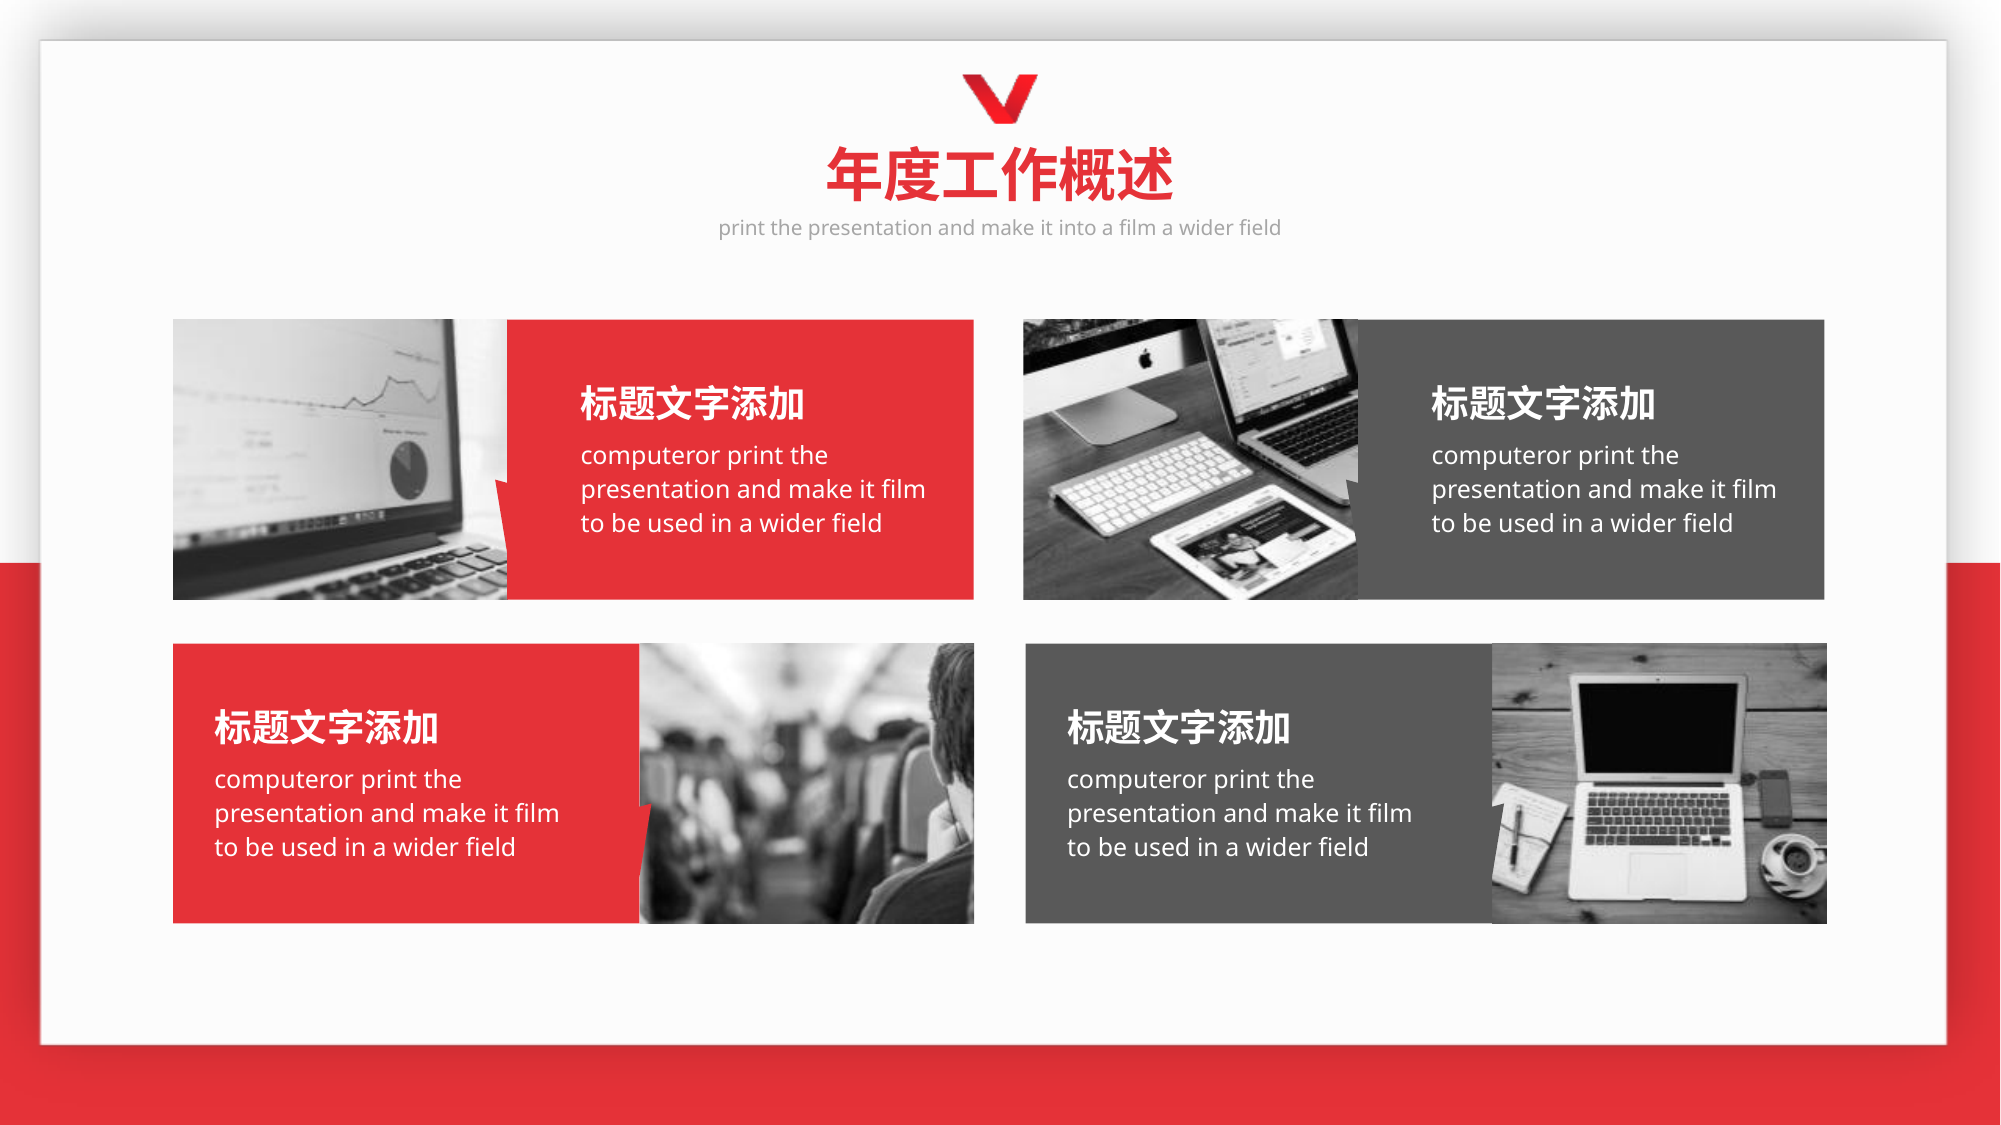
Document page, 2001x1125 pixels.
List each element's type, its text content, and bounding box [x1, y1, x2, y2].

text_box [1023, 319, 1825, 600]
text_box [173, 319, 974, 600]
text_box 年度工作概述 [810, 130, 1190, 207]
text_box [173, 643, 975, 924]
text_box print the presentation and make it into a film a wider field [675, 207, 1325, 248]
picture [1, 0, 1999, 1122]
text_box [1025, 643, 1827, 924]
